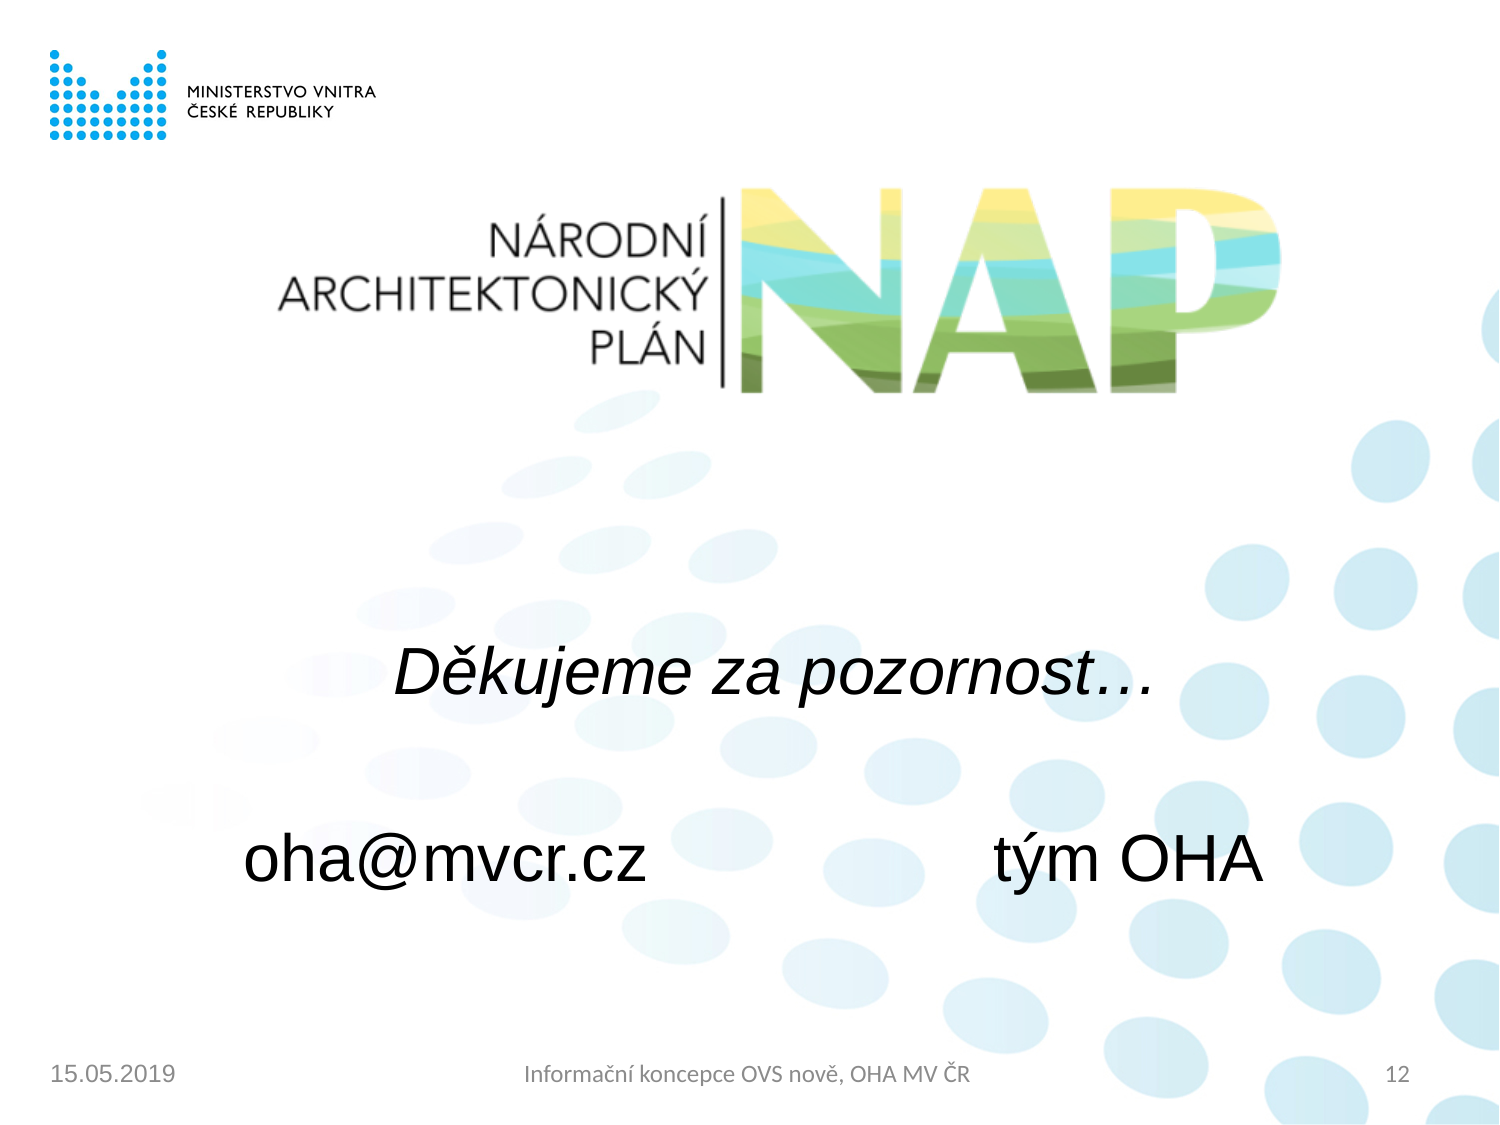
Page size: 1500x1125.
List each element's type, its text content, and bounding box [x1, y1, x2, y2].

slide_number 12 [1210, 1042, 1425, 1103]
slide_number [35, 1042, 386, 1103]
footer Informační koncepce OVS nově, OHA MV ČR [398, 1042, 1098, 1103]
list Děkujeme za pozornost… oha@mvcr.cz tým OHA [228, 433, 1391, 987]
picture [0, 0, 1500, 1125]
